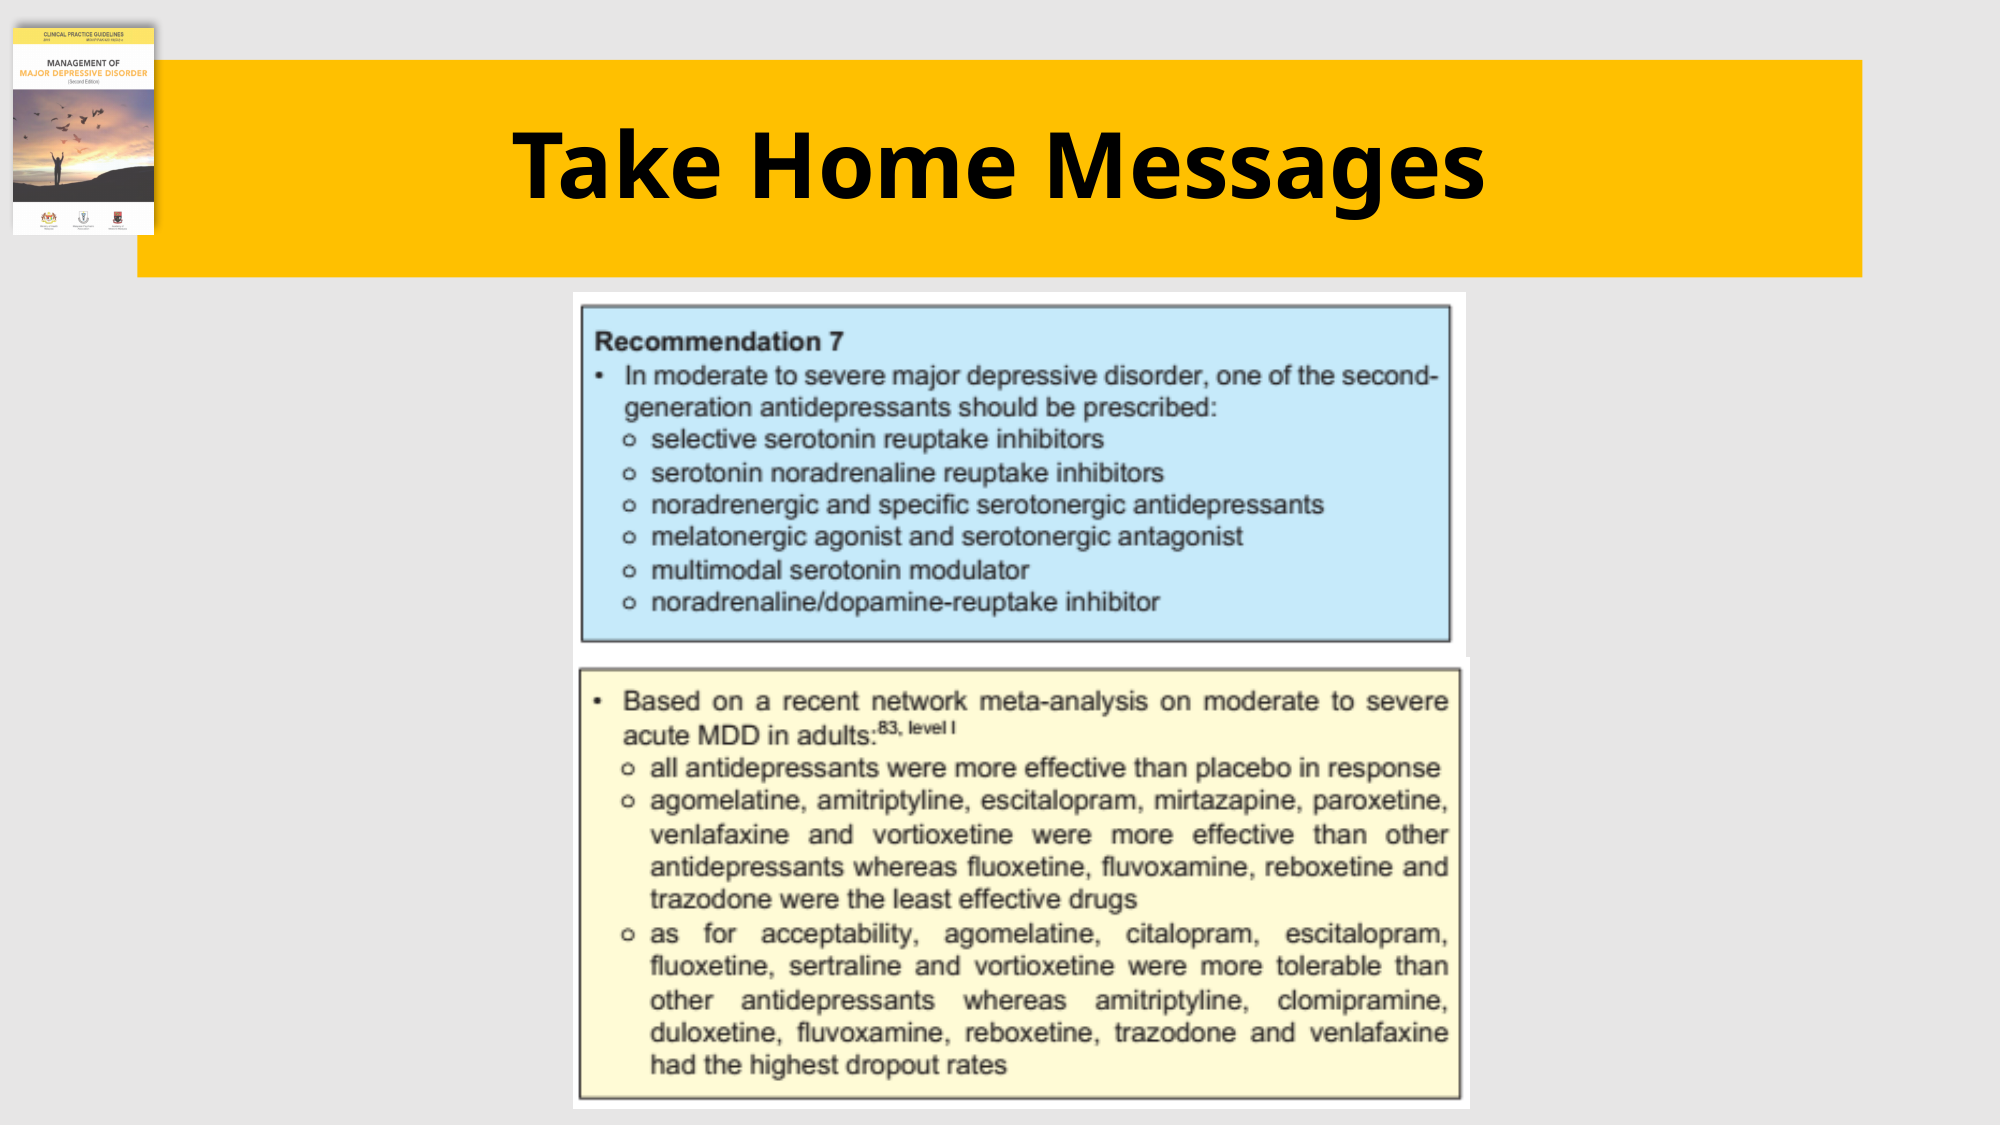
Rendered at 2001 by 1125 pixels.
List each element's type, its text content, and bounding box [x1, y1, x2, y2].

title Take Home Messages [137, 59, 1863, 278]
picture [13, 28, 154, 235]
picture [573, 292, 1470, 1109]
